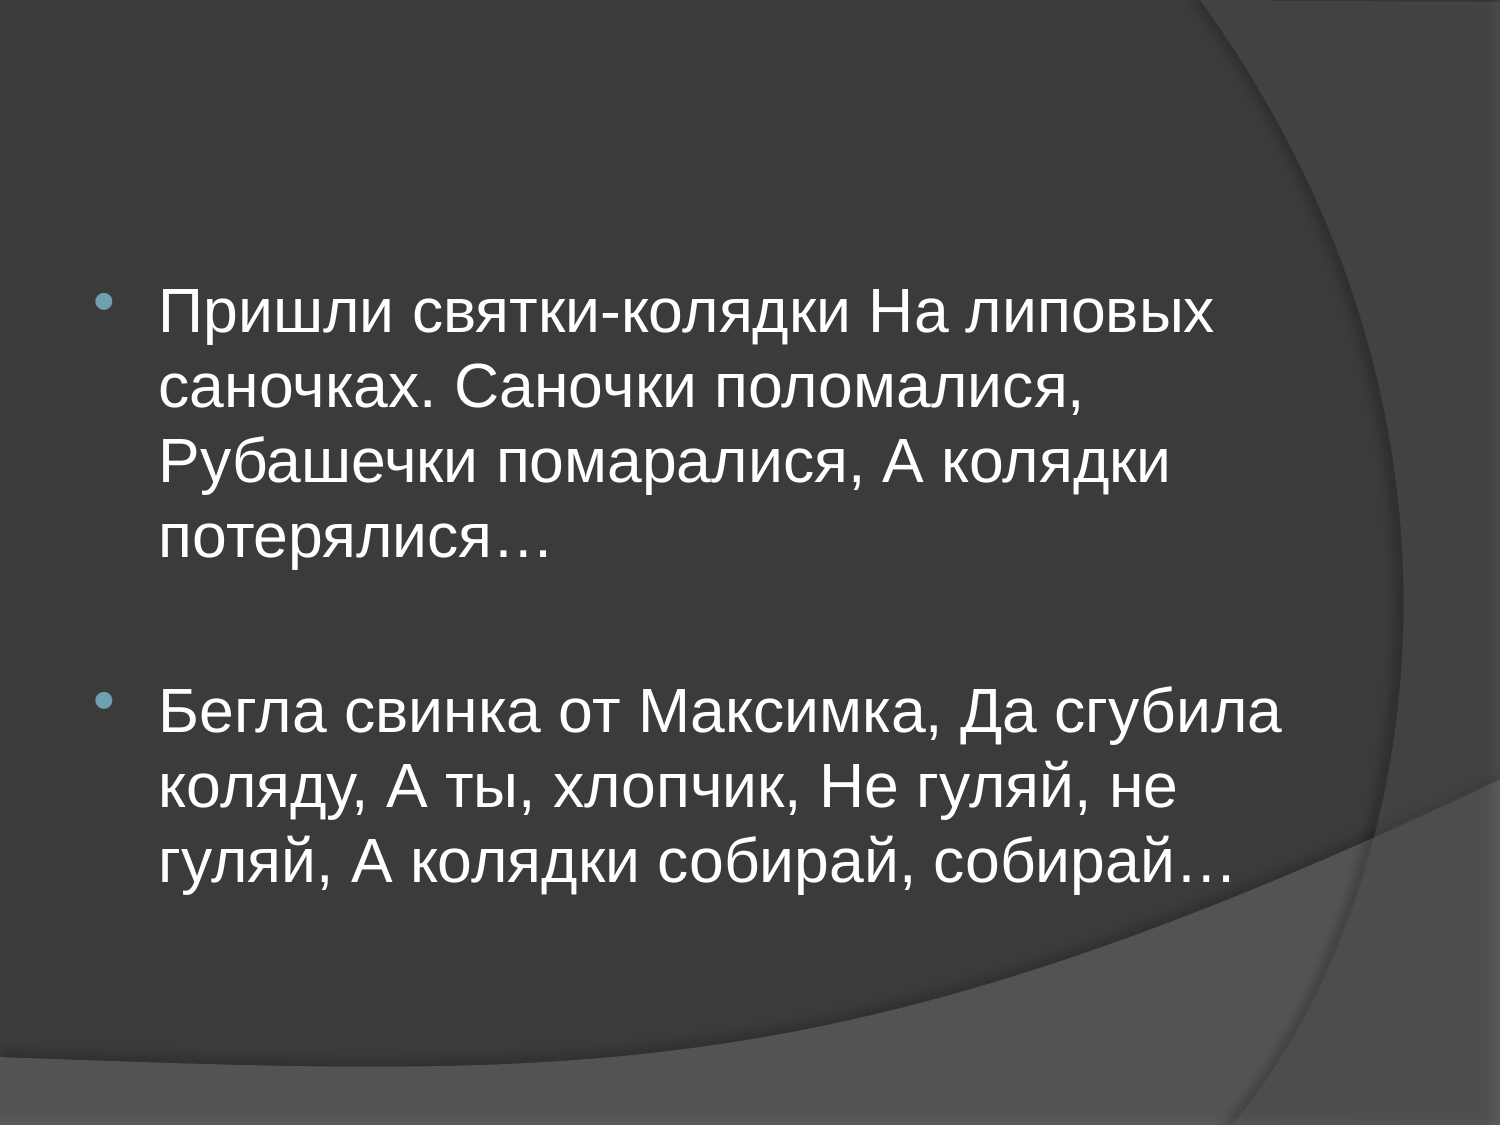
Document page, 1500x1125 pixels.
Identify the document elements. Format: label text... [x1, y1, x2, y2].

list Пришли святки-колядки На липовых саночках. Саночки поломалися, Рубашечки помаралися, А колядки потерялися… Бегла свинка от Максимка, Да сгубила коляду, А ты, хлопчик, Не гуляй, не гуляй, А колядки собирай, собирай… [75, 262, 1300, 1005]
